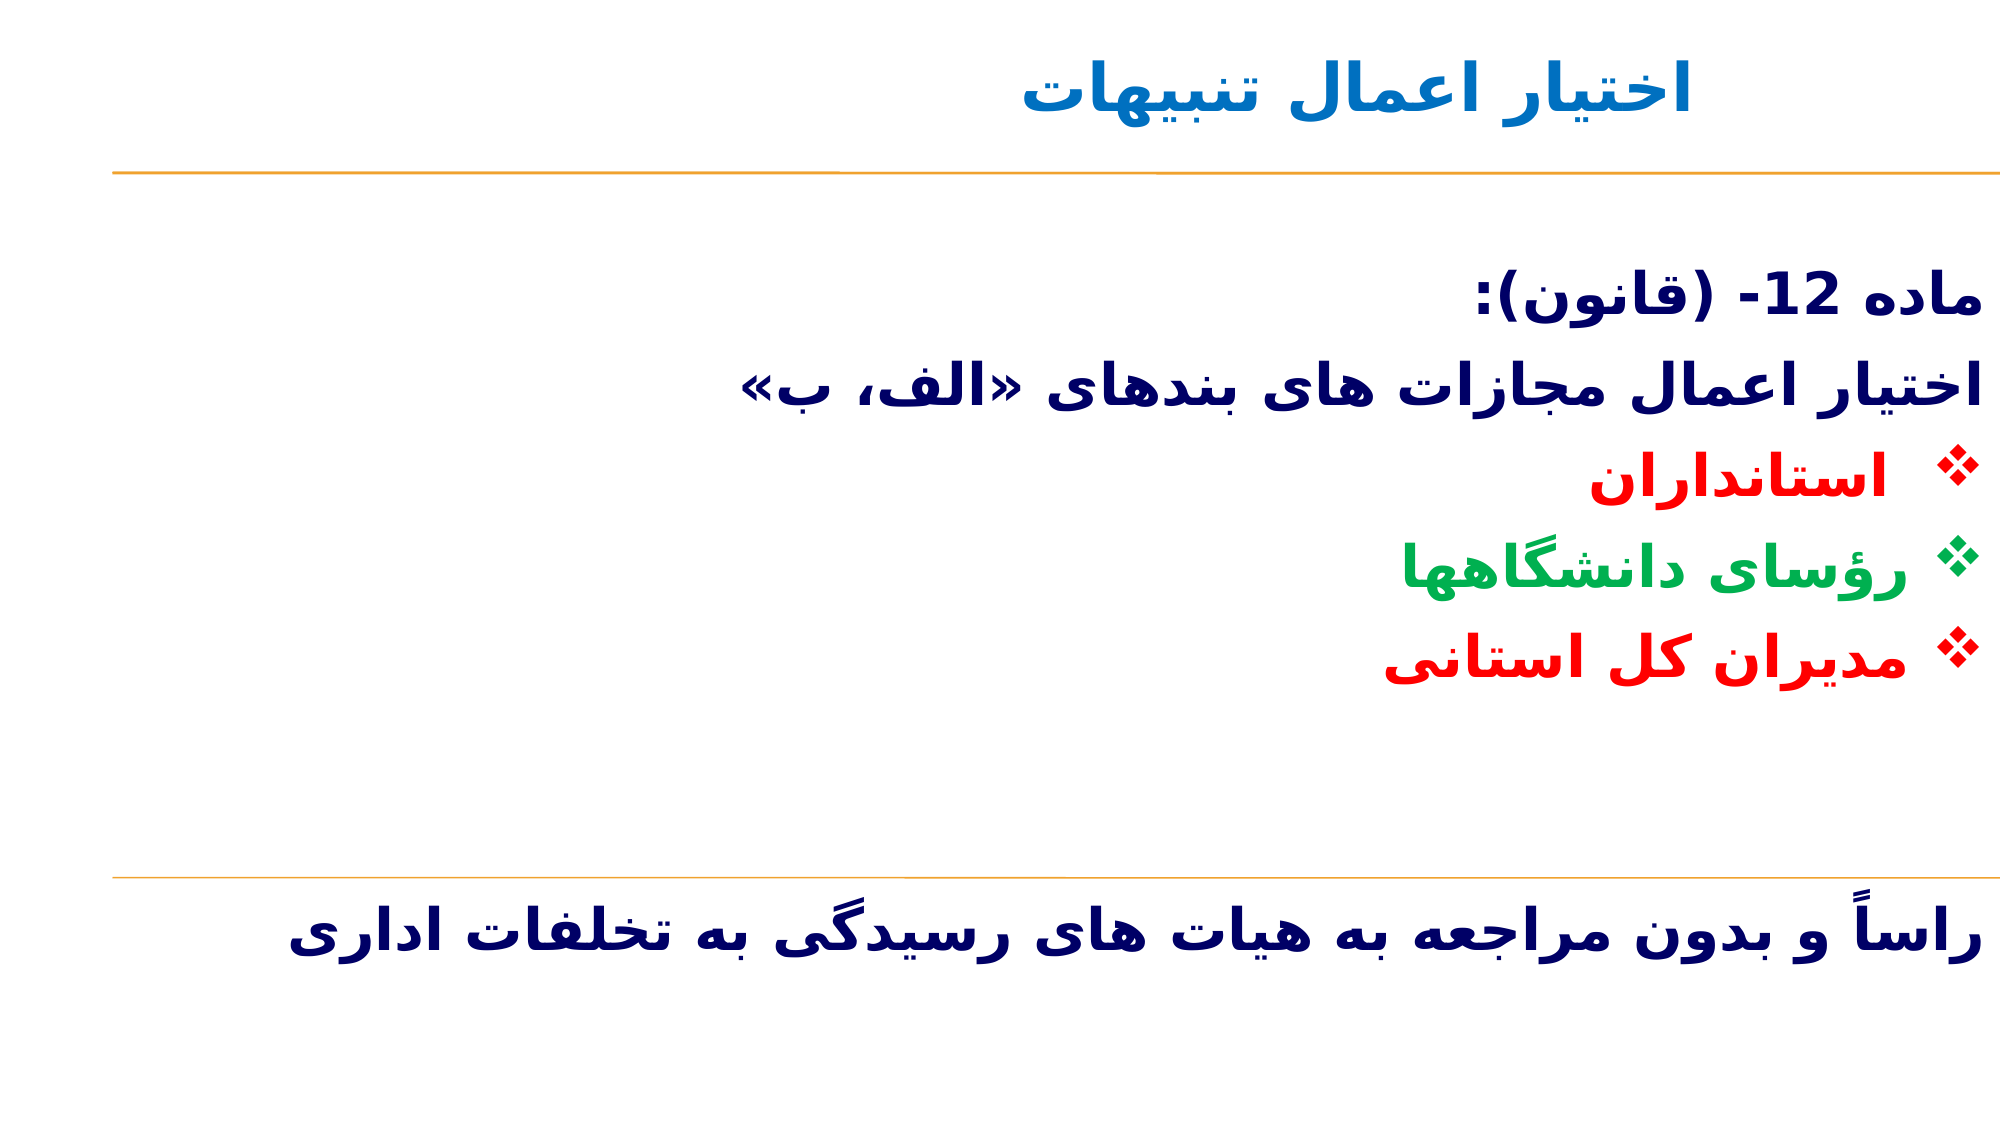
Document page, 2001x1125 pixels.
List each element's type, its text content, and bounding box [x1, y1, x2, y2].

text_box اختیار اعمال تنبیهات [269, 32, 1715, 138]
text_box ‌ماده 12- (قانون): اختیار اعمال مجازات های بندهای «الف، ب» استانداران رؤسای دانشگاهها مدیران کل استانی راساً و بدون مراجعه به هیات های رسیدگی به تخلفات اداری [31, 194, 2000, 1003]
